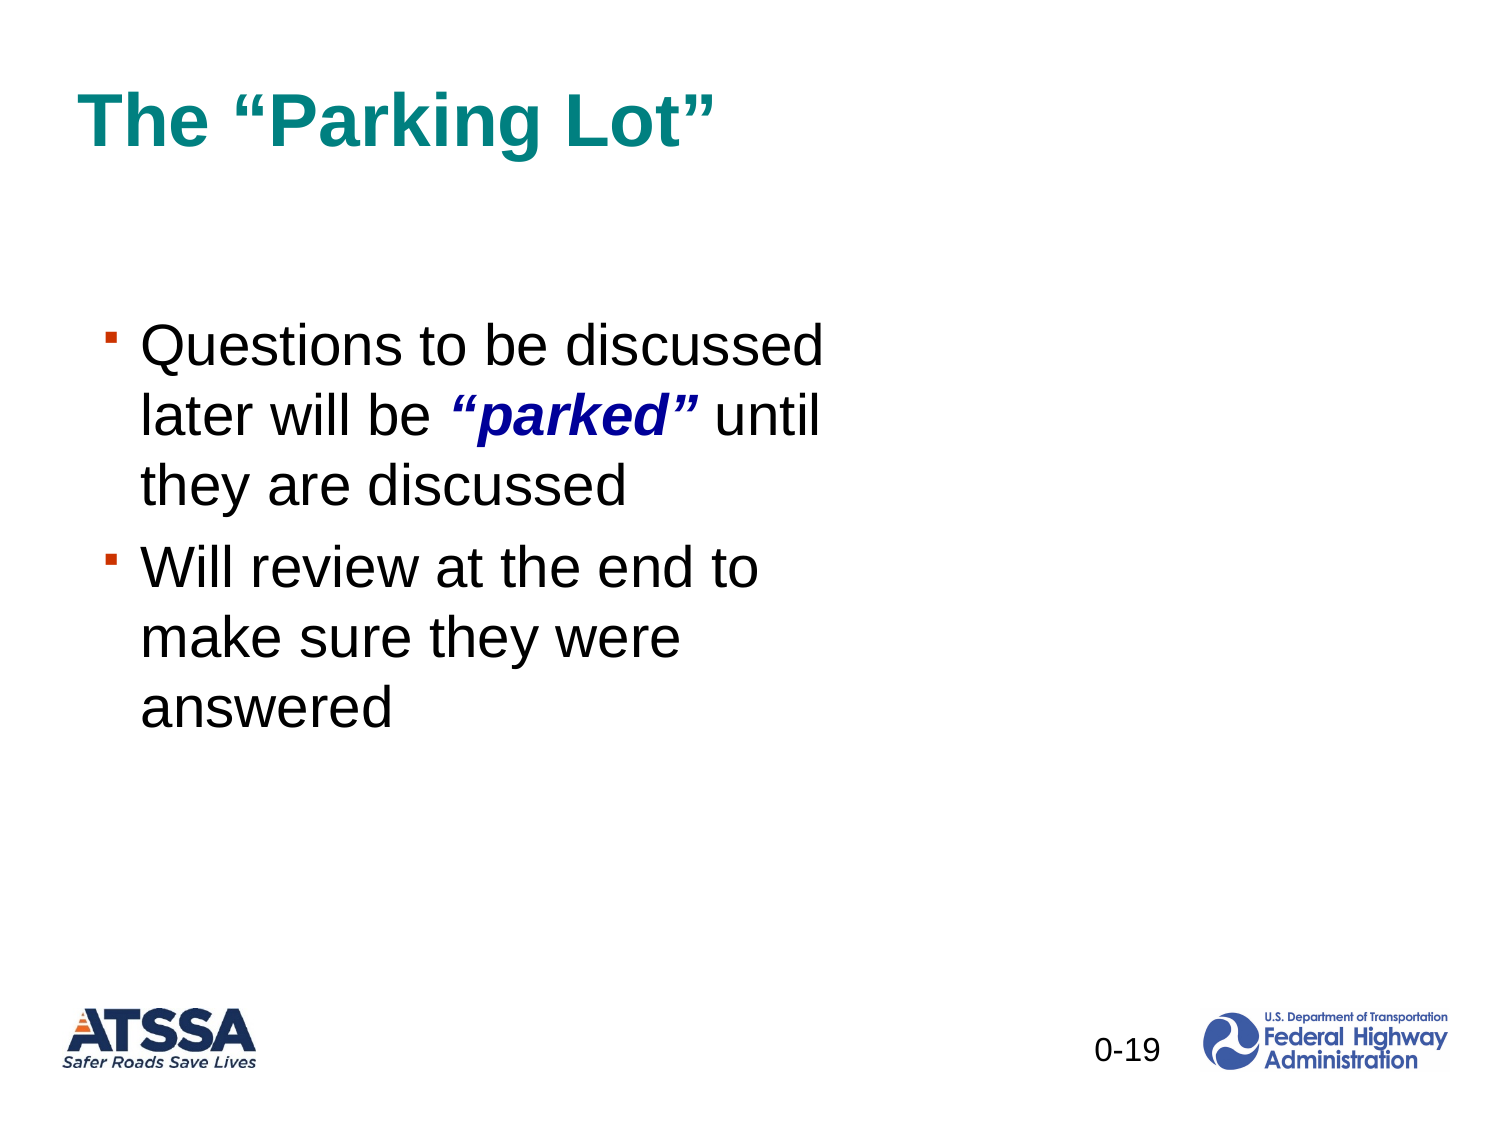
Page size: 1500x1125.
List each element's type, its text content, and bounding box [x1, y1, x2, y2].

title The “Parking Lot” [62, 7, 1500, 225]
picture [1200, 1008, 1450, 1072]
picture [62, 1008, 256, 1068]
list Questions to be discussed later will be “parked” until they are discussed Will review at the end to make sure they were answered [87, 299, 898, 1001]
